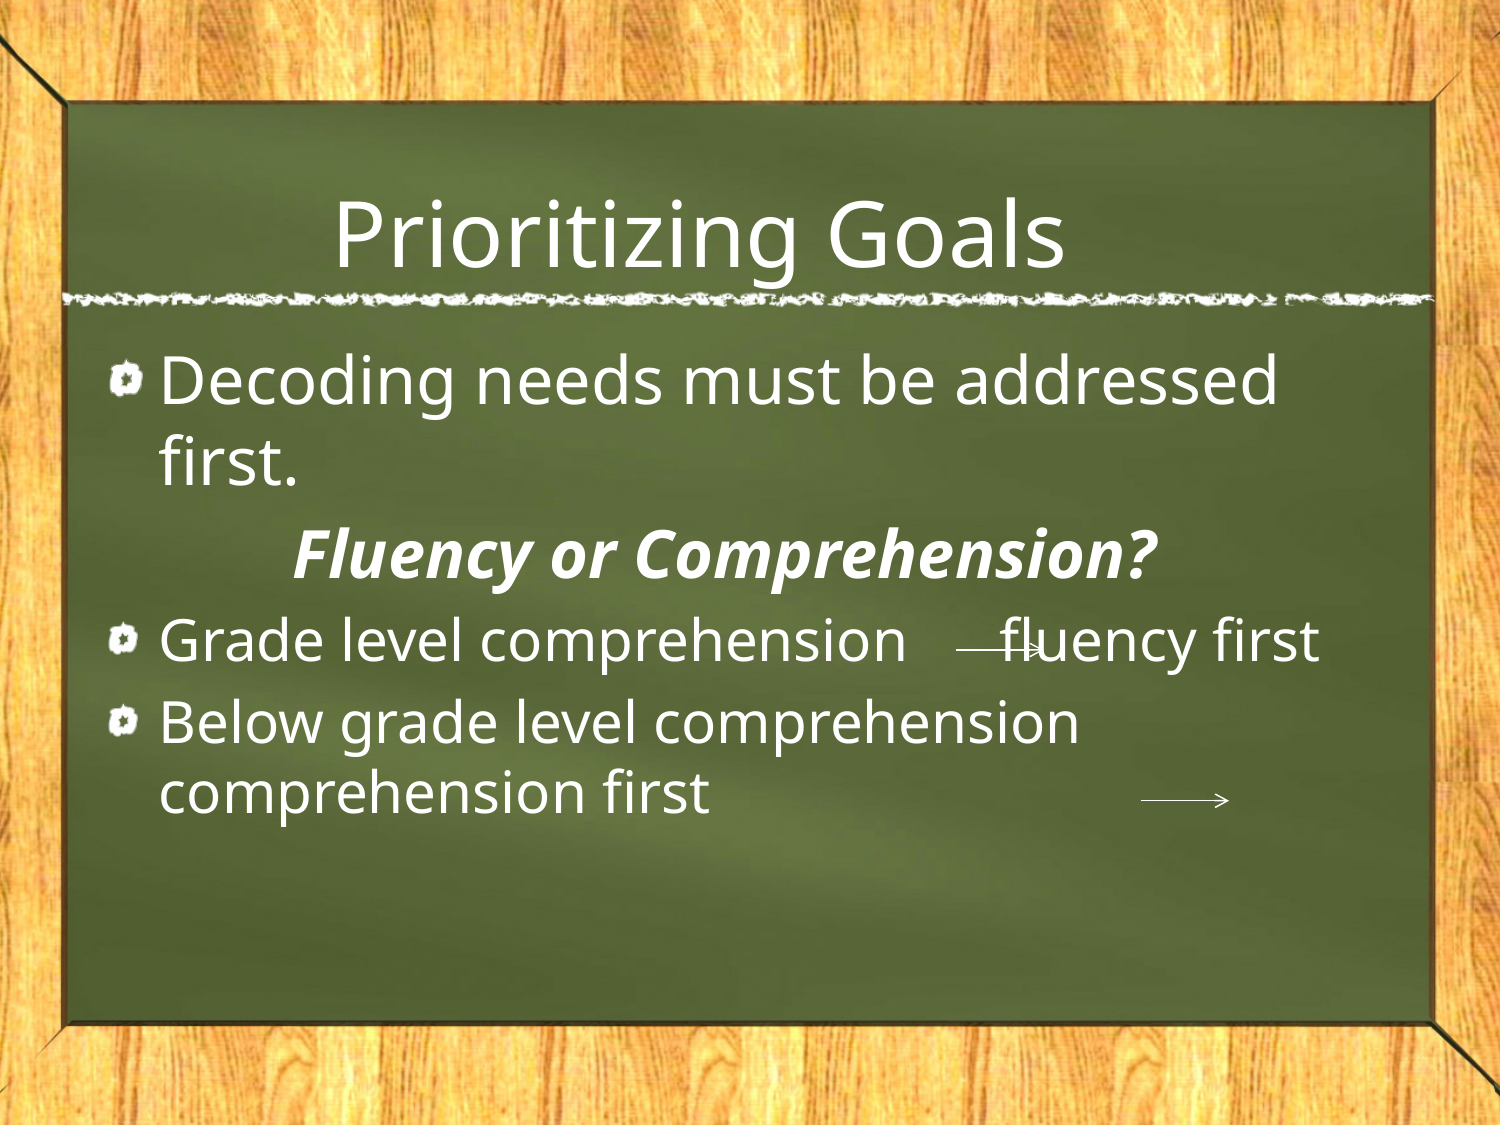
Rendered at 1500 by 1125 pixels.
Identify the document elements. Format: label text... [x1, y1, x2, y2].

list Decoding needs must be addressed first. Fluency or Comprehension? Grade level comprehension fluency first Below grade level comprehension comprehension first [87, 237, 1363, 713]
title Prioritizing Goals [112, 137, 1288, 237]
picture [0, 0, 1500, 1125]
